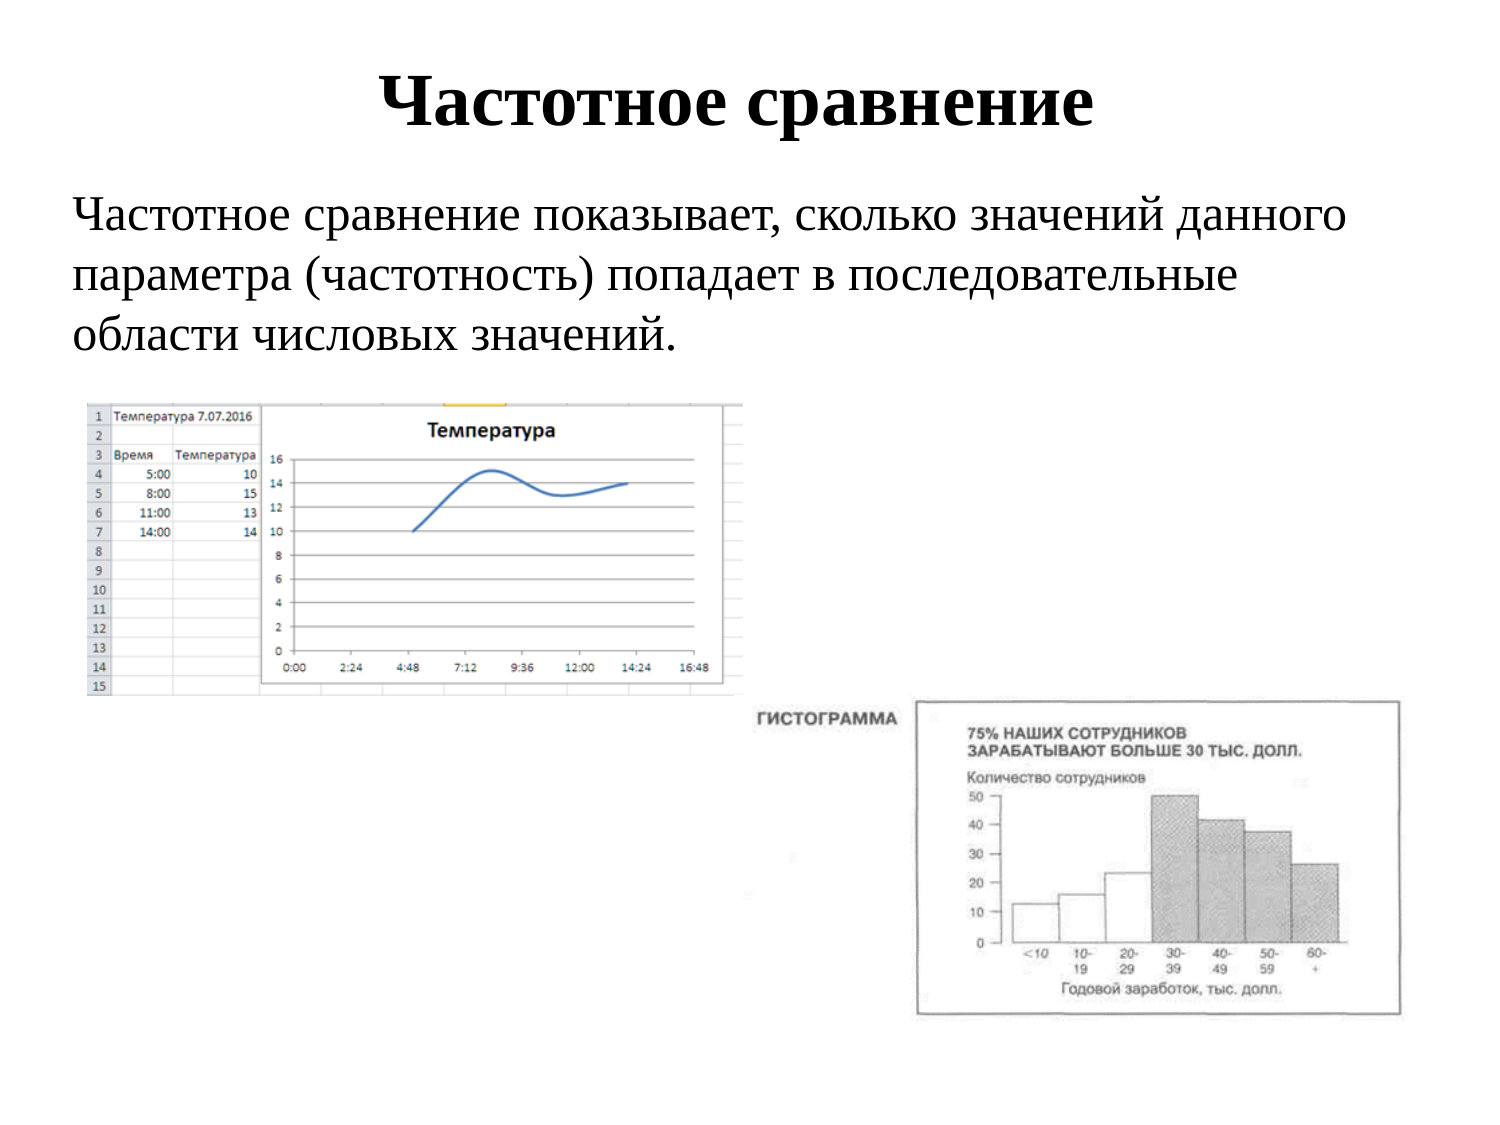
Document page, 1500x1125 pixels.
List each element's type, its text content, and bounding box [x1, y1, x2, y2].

text_box Частотное сравнение [364, 42, 1111, 148]
text_box Частотное сравнение показывает, сколько значений данного параметра (частотность) попадает в последовательные области числовых значений. [57, 172, 1428, 368]
picture [87, 403, 1411, 1027]
